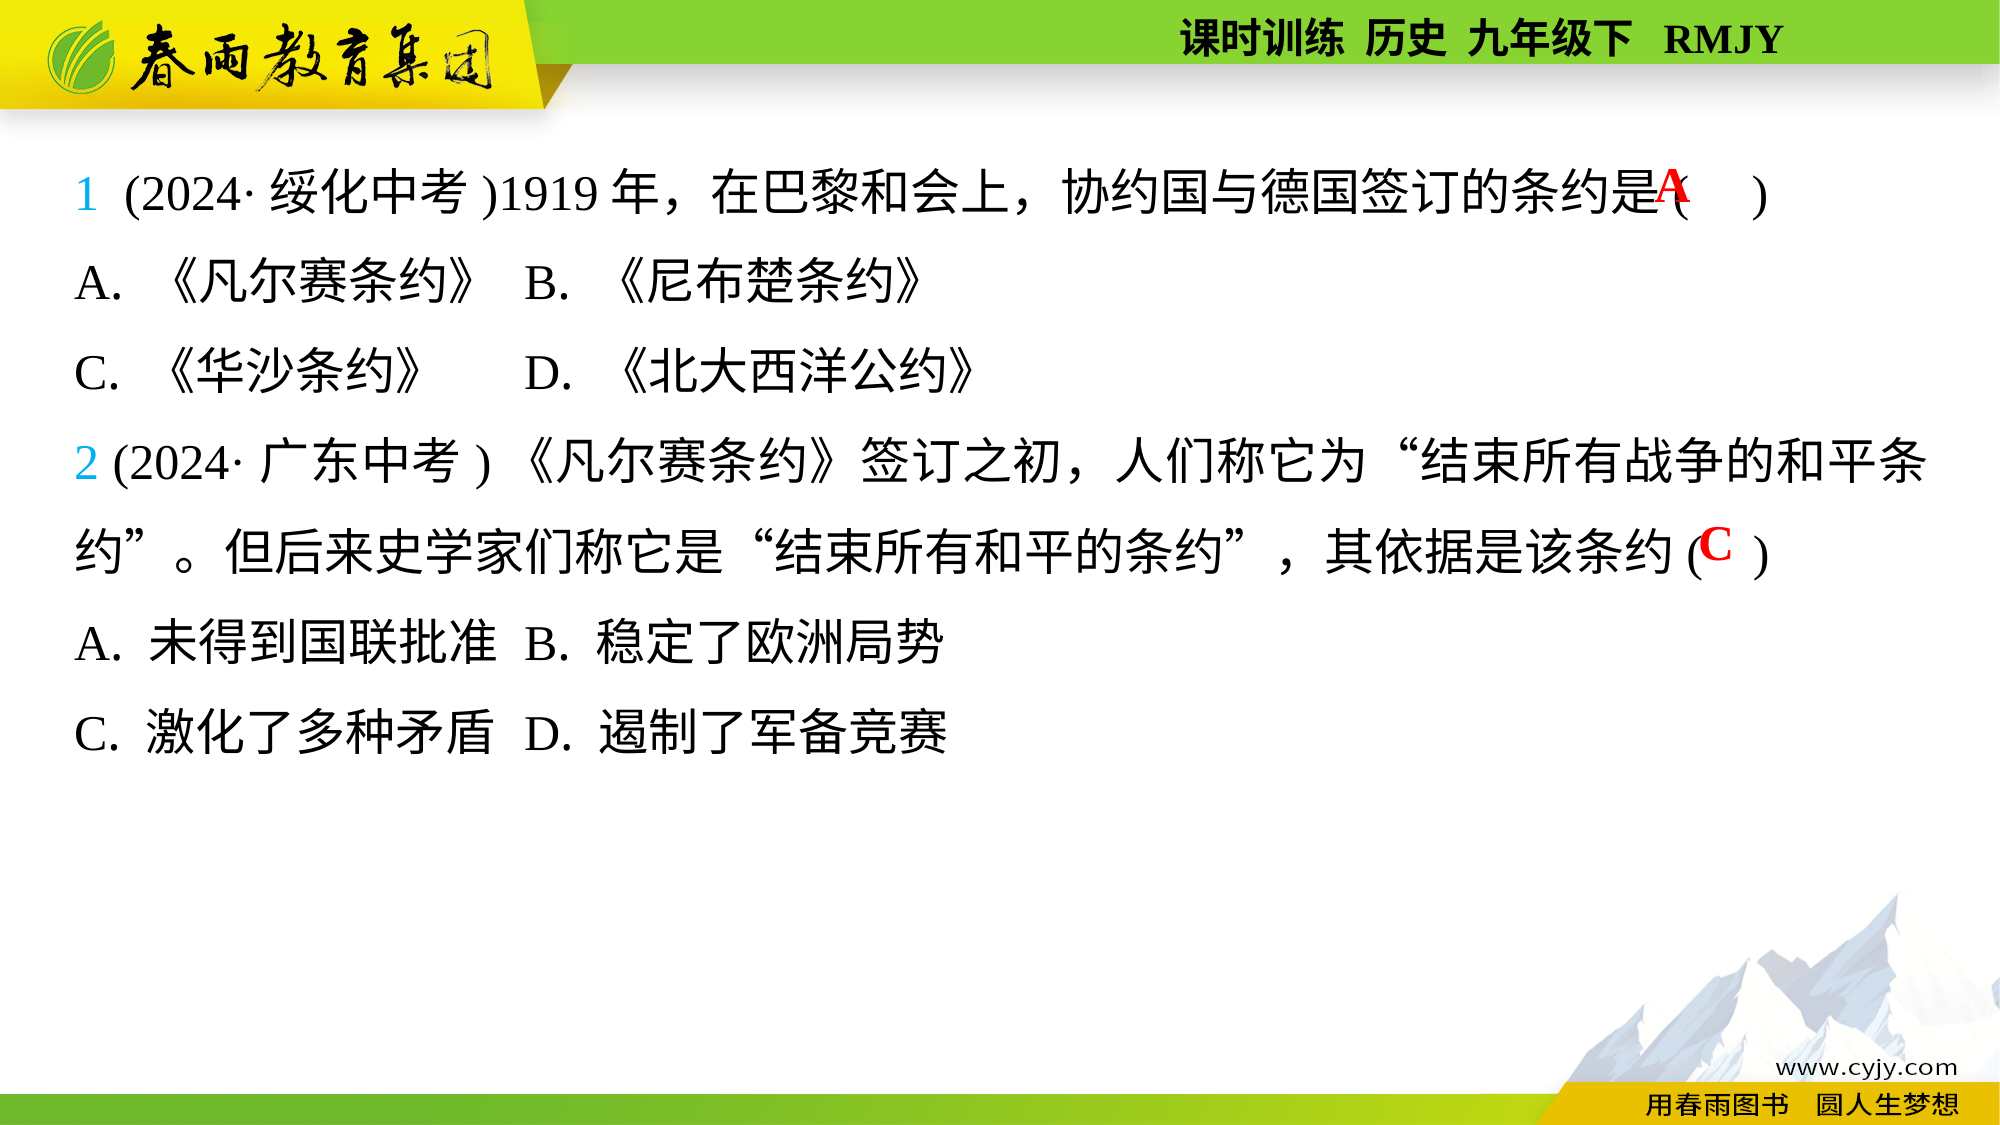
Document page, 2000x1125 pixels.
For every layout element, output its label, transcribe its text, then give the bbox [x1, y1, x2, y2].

text_box A [1639, 144, 1706, 220]
list 1 (2024·绥化中考)1919年，在巴黎和会上，协约国与德国签订的条约是( ) A. 《凡尔赛条约》 B. 《尼布楚条约》 C. 《华沙条约》 D. 《北大西洋公约》 2 (2024·广东中考)《凡尔赛条约》签订之初，人们称它为“结束所有战争的和平条约”。但后来史学家们称它是“结束所有和平的条约”，其依据是该条约( ) A. 未得到国联批准 B. 稳定了欧洲局势 C. 激化了多种矛盾 D. 遏制了军备竞赛 [59, 122, 1944, 774]
text_box C [1683, 503, 1750, 579]
picture [0, 0, 2000, 1125]
